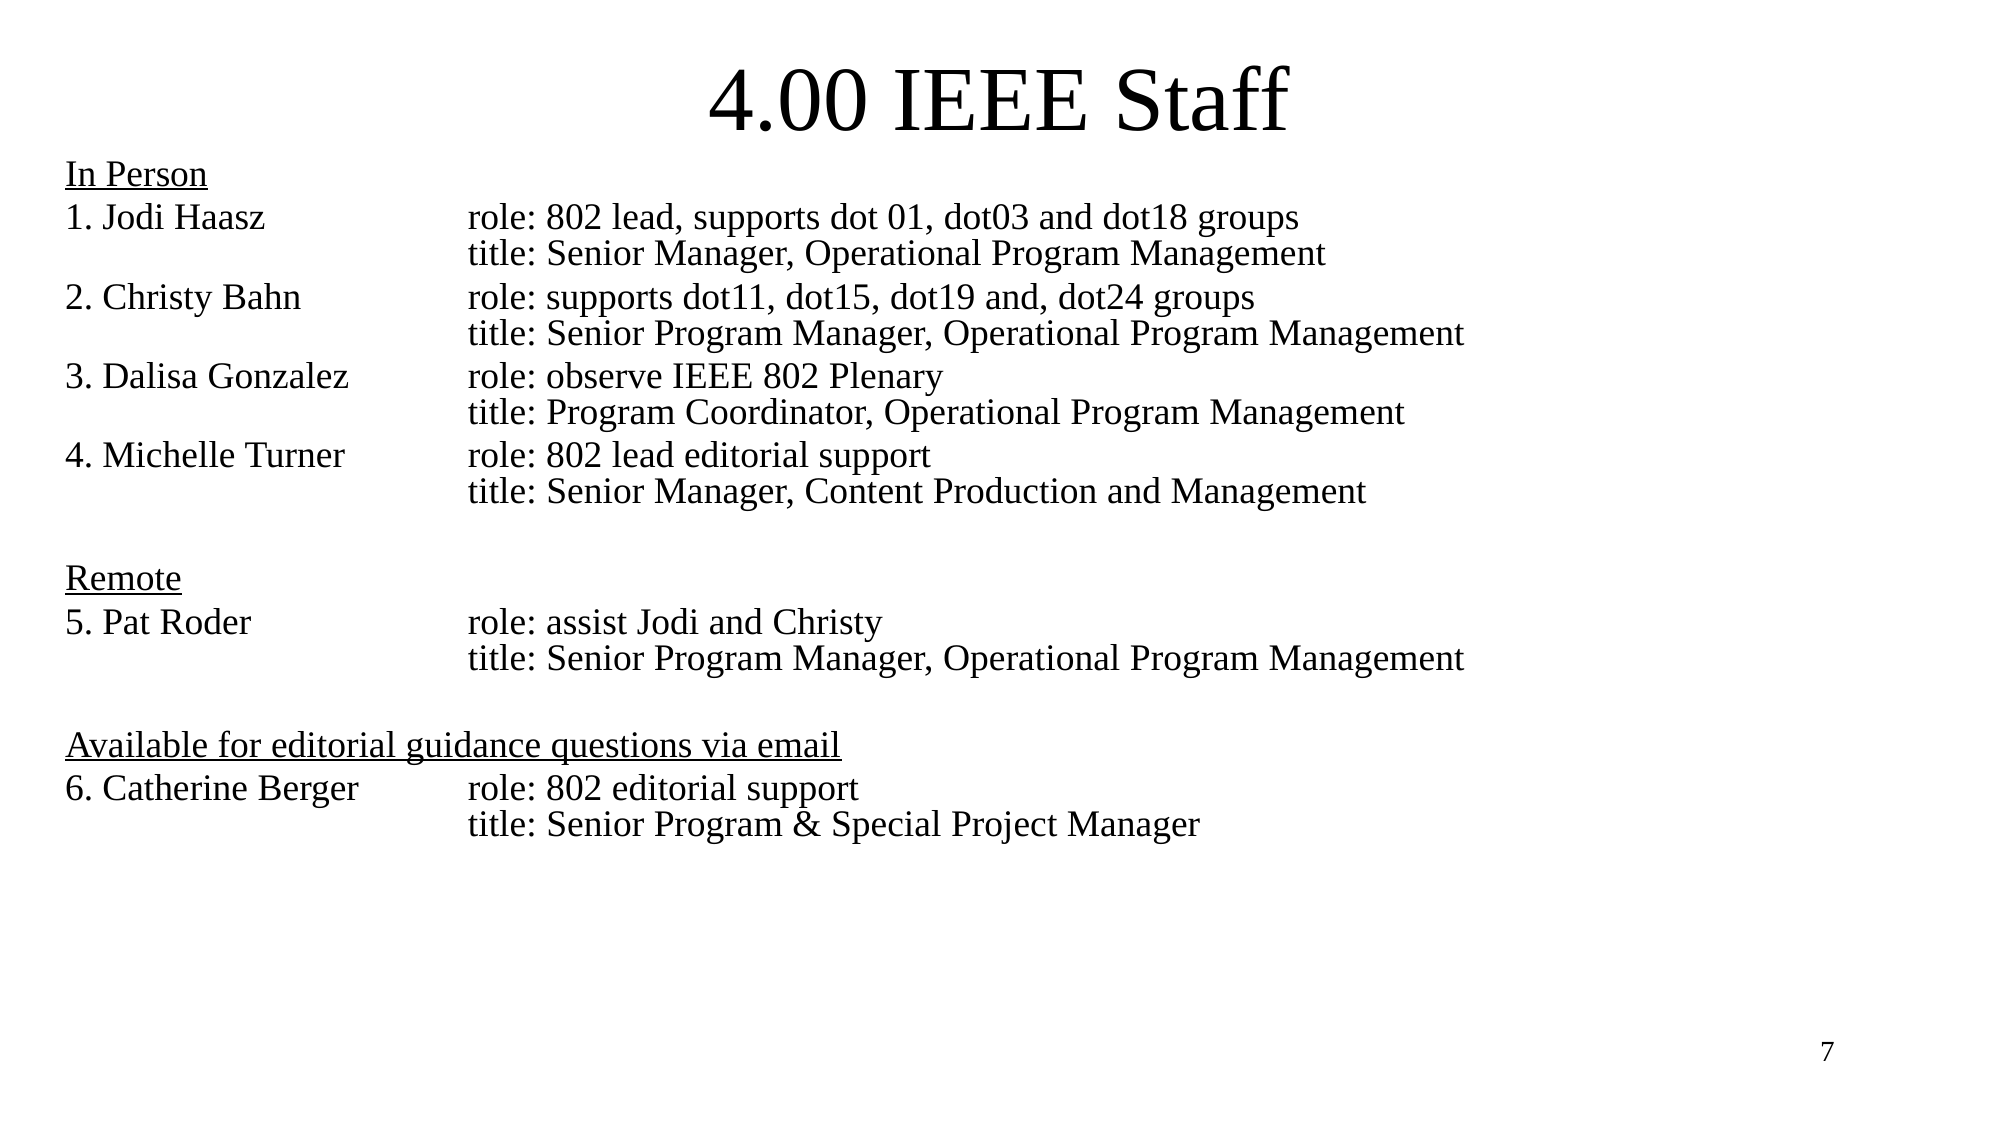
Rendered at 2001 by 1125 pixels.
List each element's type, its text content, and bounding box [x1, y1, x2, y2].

list In Person Jodi Haasz role: 802 lead, supports dot 01, dot03 and dot18 groups title: Senior Manager, Operational Program Management Christy Bahn role: supports dot11, dot15, dot19 and, dot24 groups title: Senior Program Manager, Operational Program Management Dalisa Gonzalez role: observe IEEE 802 Plenary title: Program Coordinator, Operational Program Management Michelle Turner role: 802 lead editorial support title: Senior Manager, Content Production and Management Remote Pat Roder role: assist Jodi and Christy title: Senior Program Manager, Operational Program Management Available for editorial guidance questions via email Catherine Berger role: 802 editorial support title: Senior Program & Special Project Manager [49, 149, 1913, 526]
slide_number 7 [1433, 1024, 1851, 1101]
title 4.00 IEEE Staff [362, 0, 1638, 149]
